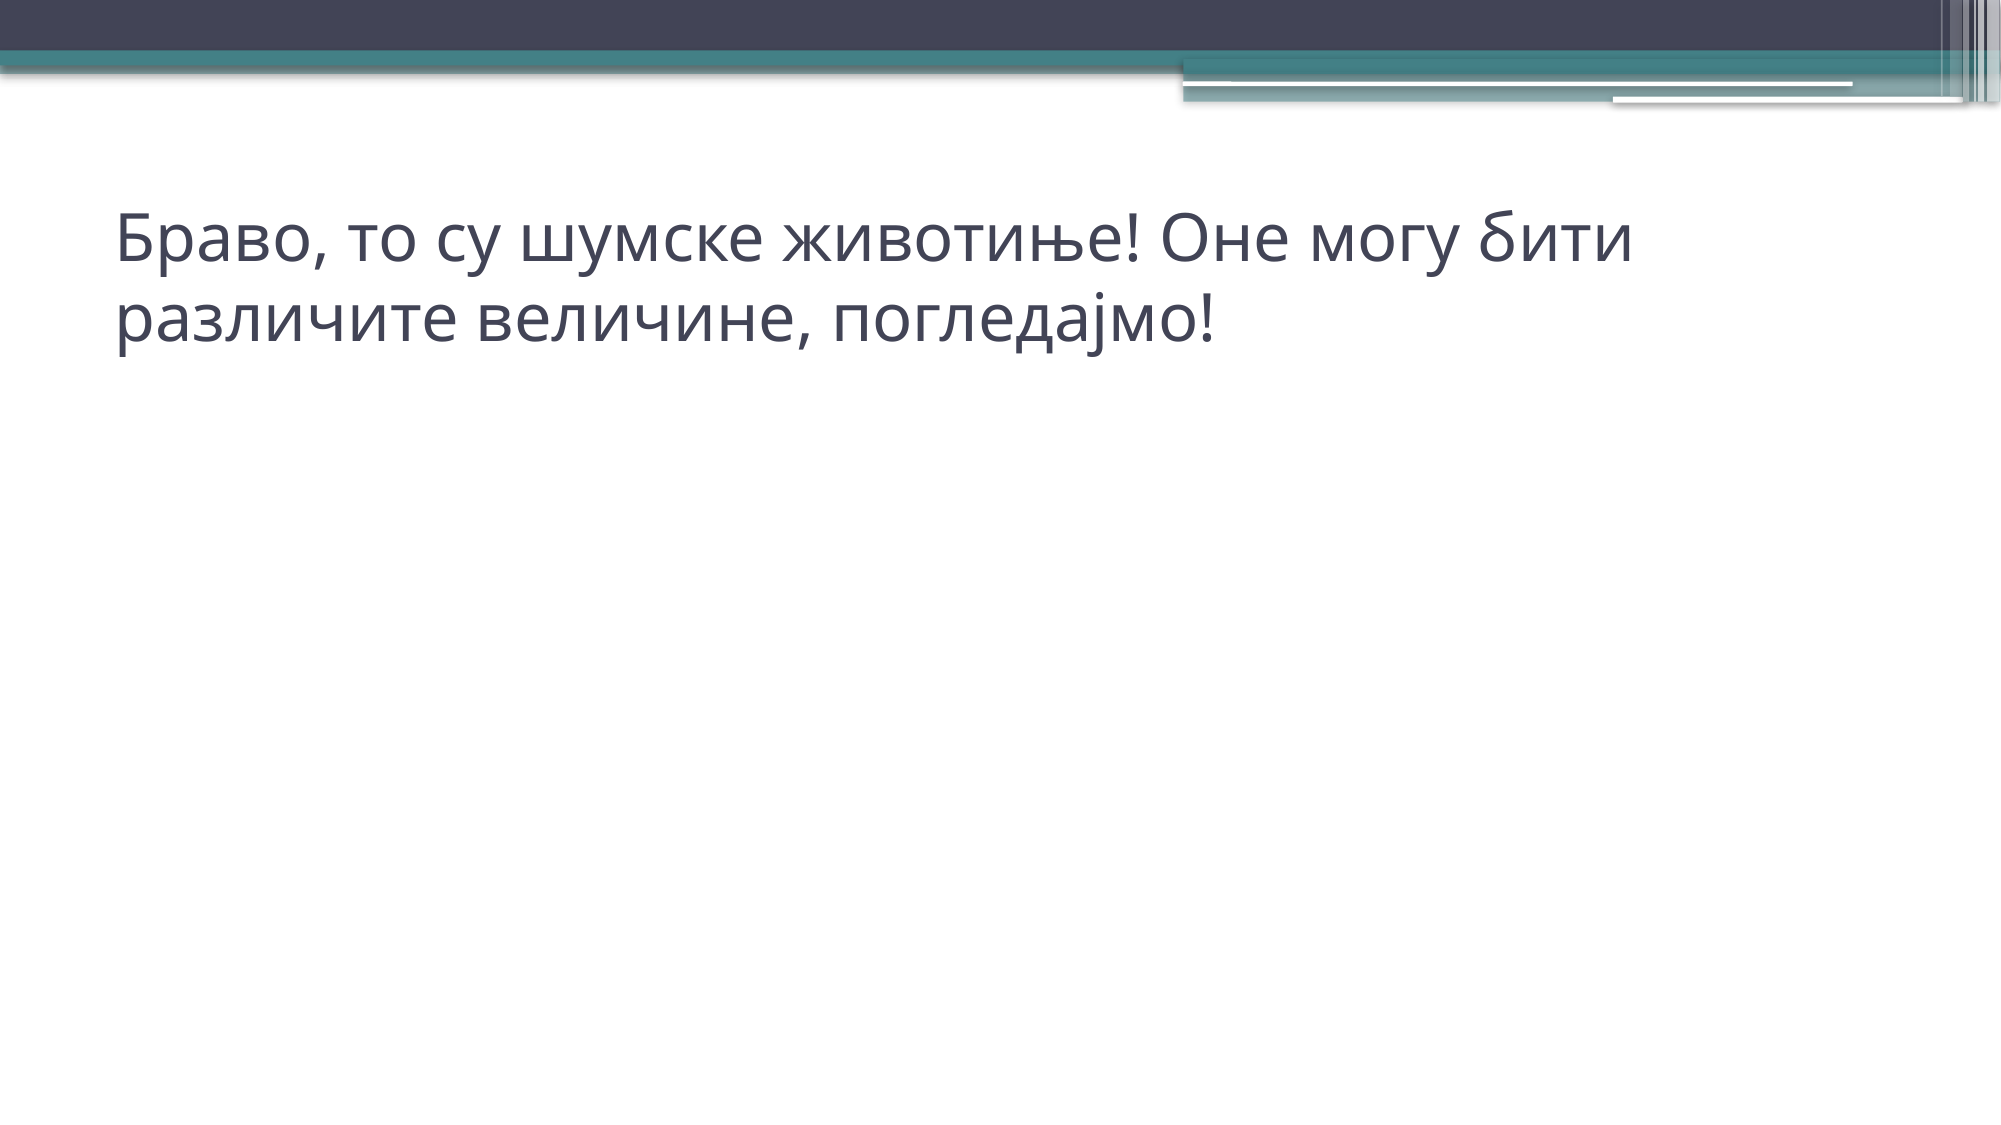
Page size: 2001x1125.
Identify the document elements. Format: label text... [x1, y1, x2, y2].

title Браво, то су шумске животиње! Оне могу бити различите величине, погледајмо! [99, 187, 1900, 363]
